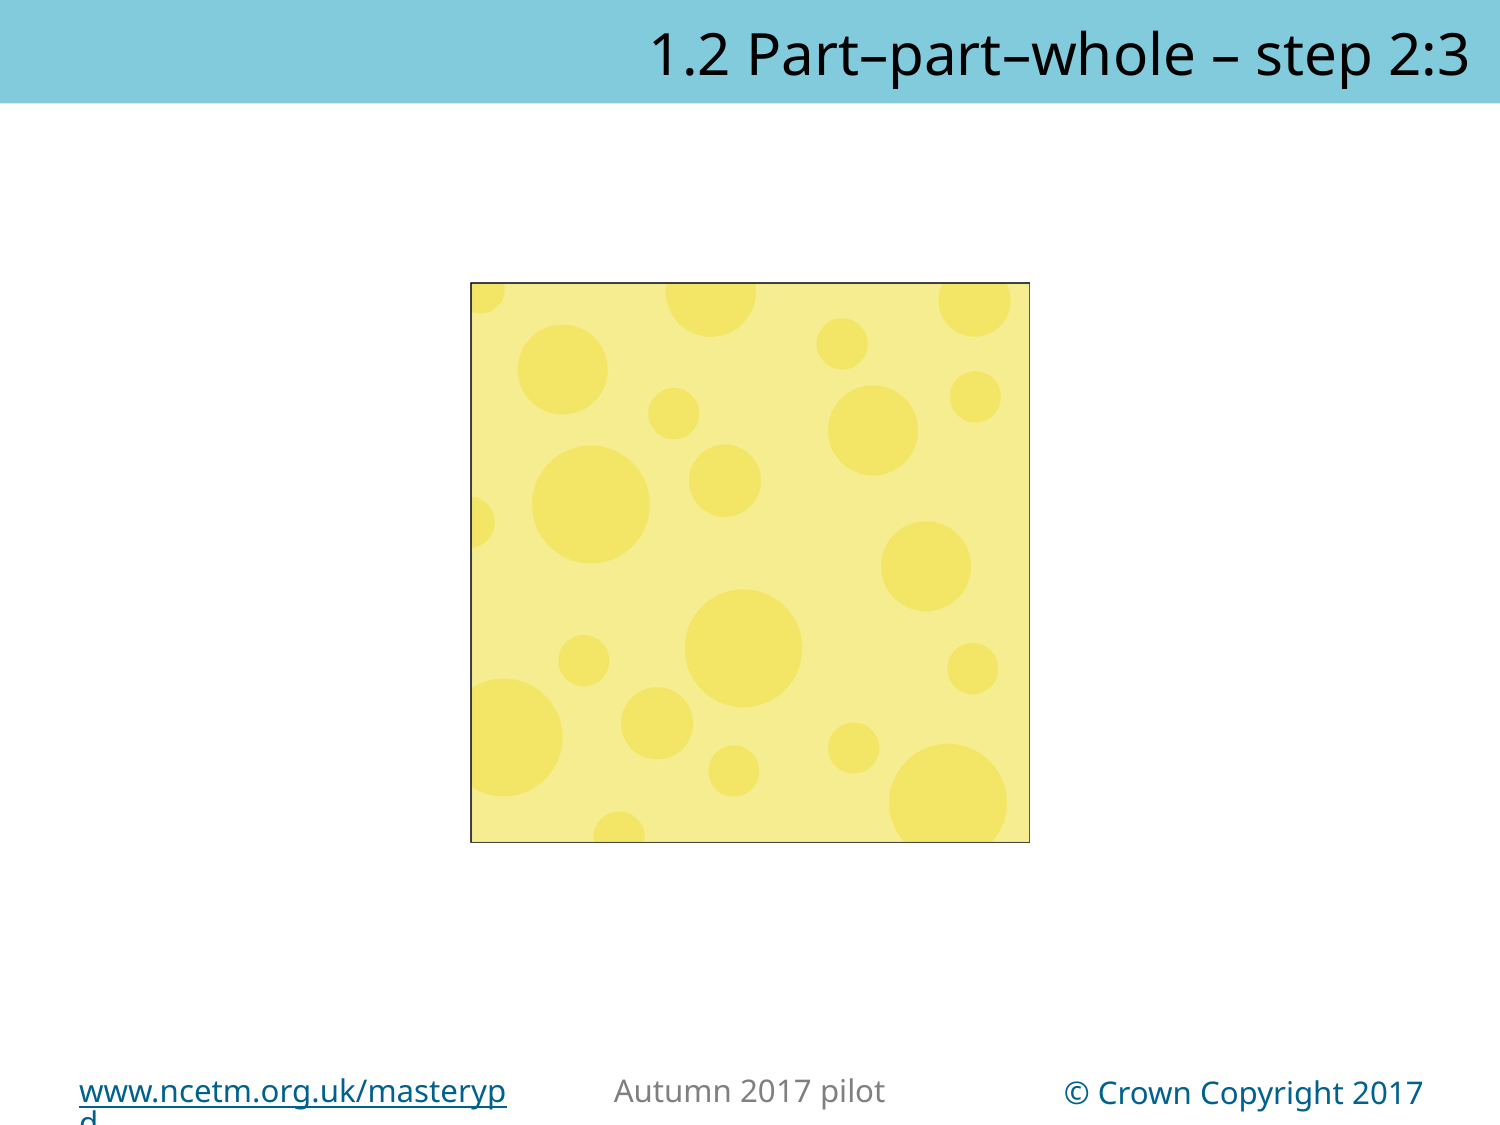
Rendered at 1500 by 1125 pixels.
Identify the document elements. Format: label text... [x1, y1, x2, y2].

list 1.2 Part–part–whole – step 2:3 [0, 0, 1500, 104]
picture [470, 282, 1030, 843]
